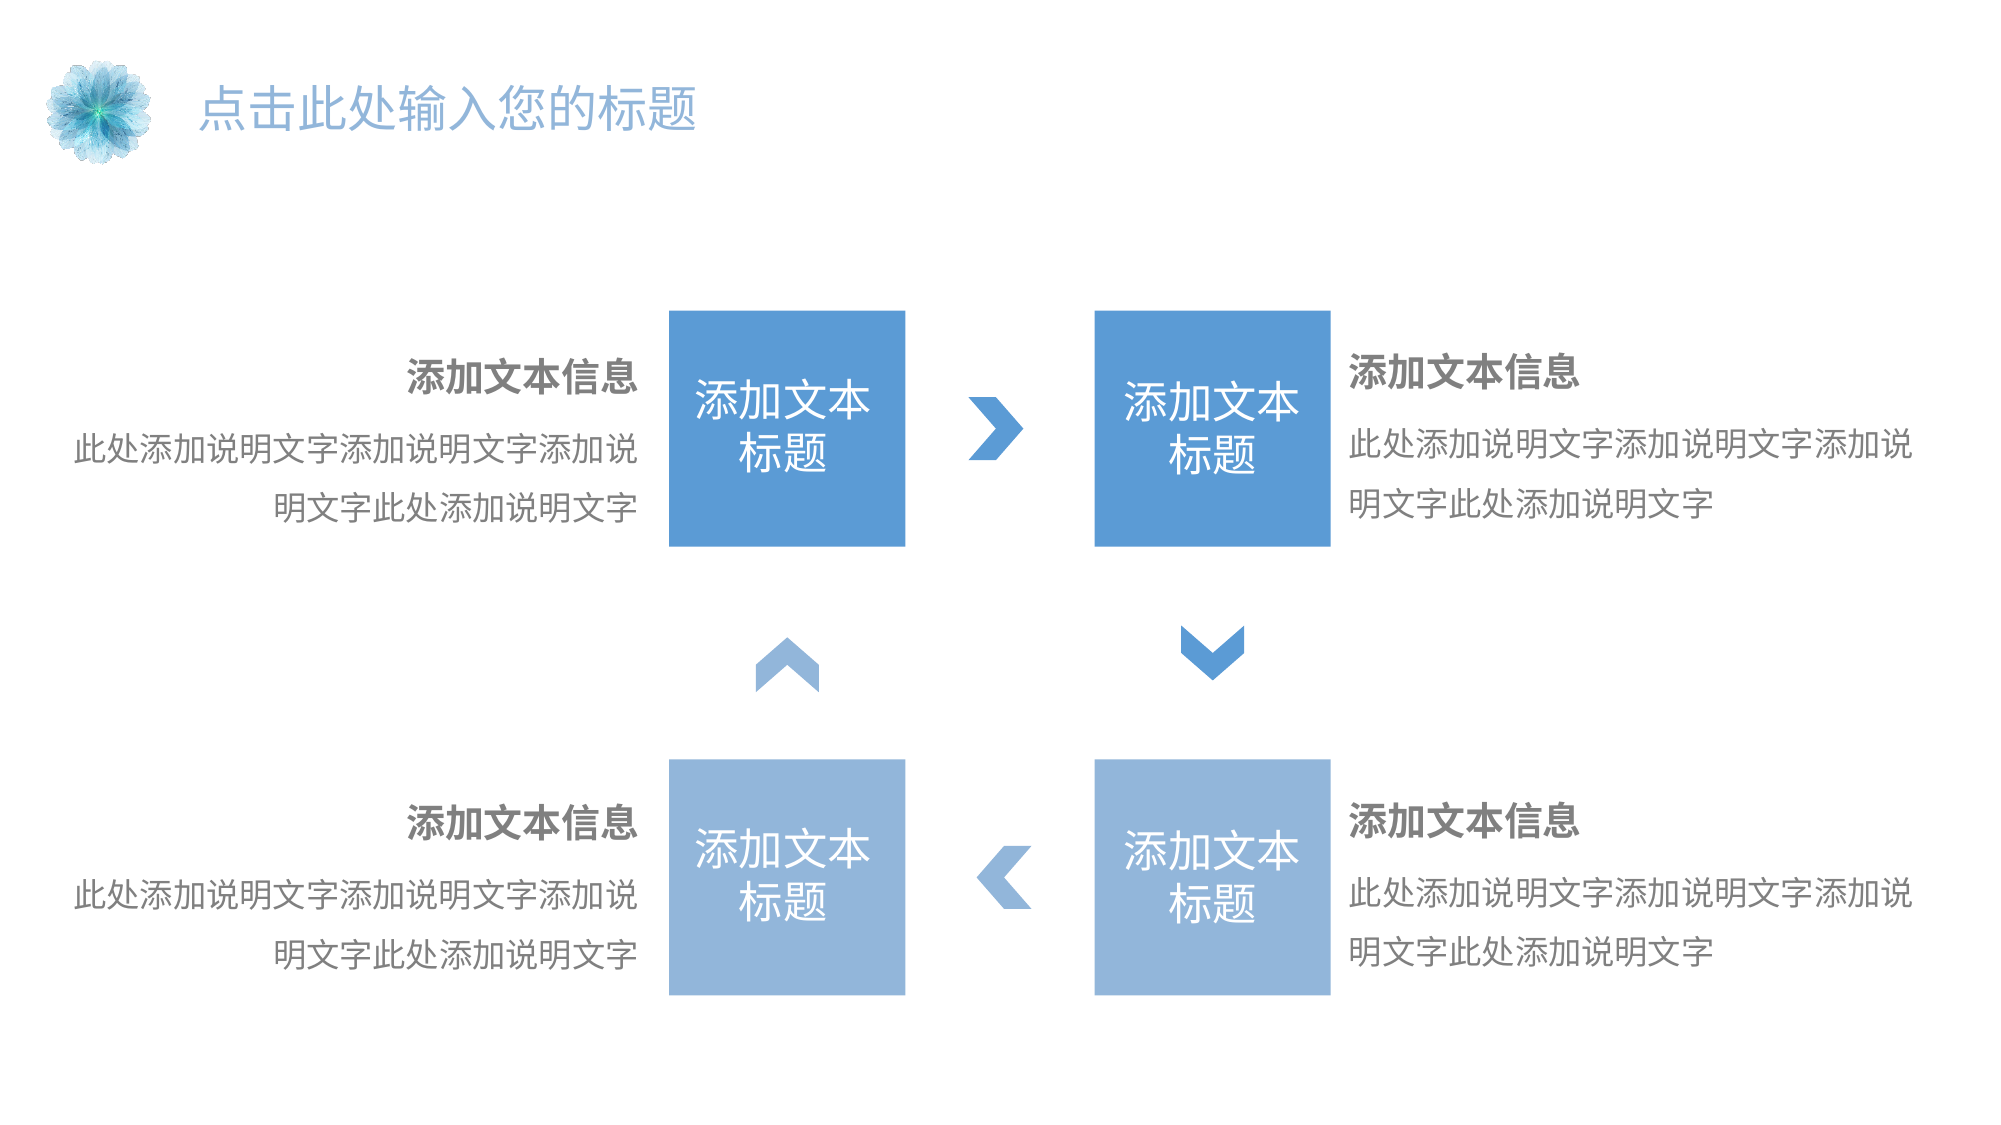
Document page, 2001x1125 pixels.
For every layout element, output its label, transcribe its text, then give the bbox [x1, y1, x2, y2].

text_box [1094, 310, 1331, 547]
text_box 添加文本信息 此处添加说明文字添加说明文字添加说明文字此处添加说明文字 [55, 791, 654, 967]
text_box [1094, 759, 1331, 996]
text_box [975, 844, 1034, 910]
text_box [669, 759, 906, 996]
text_box 点击此处输入您的标题 [182, 70, 1085, 146]
text_box 添加文本信息 此处添加说明文字添加说明文字添加说明文字此处添加说明文字 [1334, 789, 1933, 970]
text_box 添加文本信息 此处添加说明文字添加说明文字添加说明文字此处添加说明文字 [1334, 340, 1933, 521]
text_box [754, 635, 820, 695]
text_box [1180, 623, 1246, 682]
text_box [966, 396, 1025, 462]
picture [36, 48, 161, 174]
text_box 添加文本信息 此处添加说明文字添加说明文字添加说明文字此处添加说明文字 [55, 345, 654, 521]
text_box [669, 310, 906, 547]
